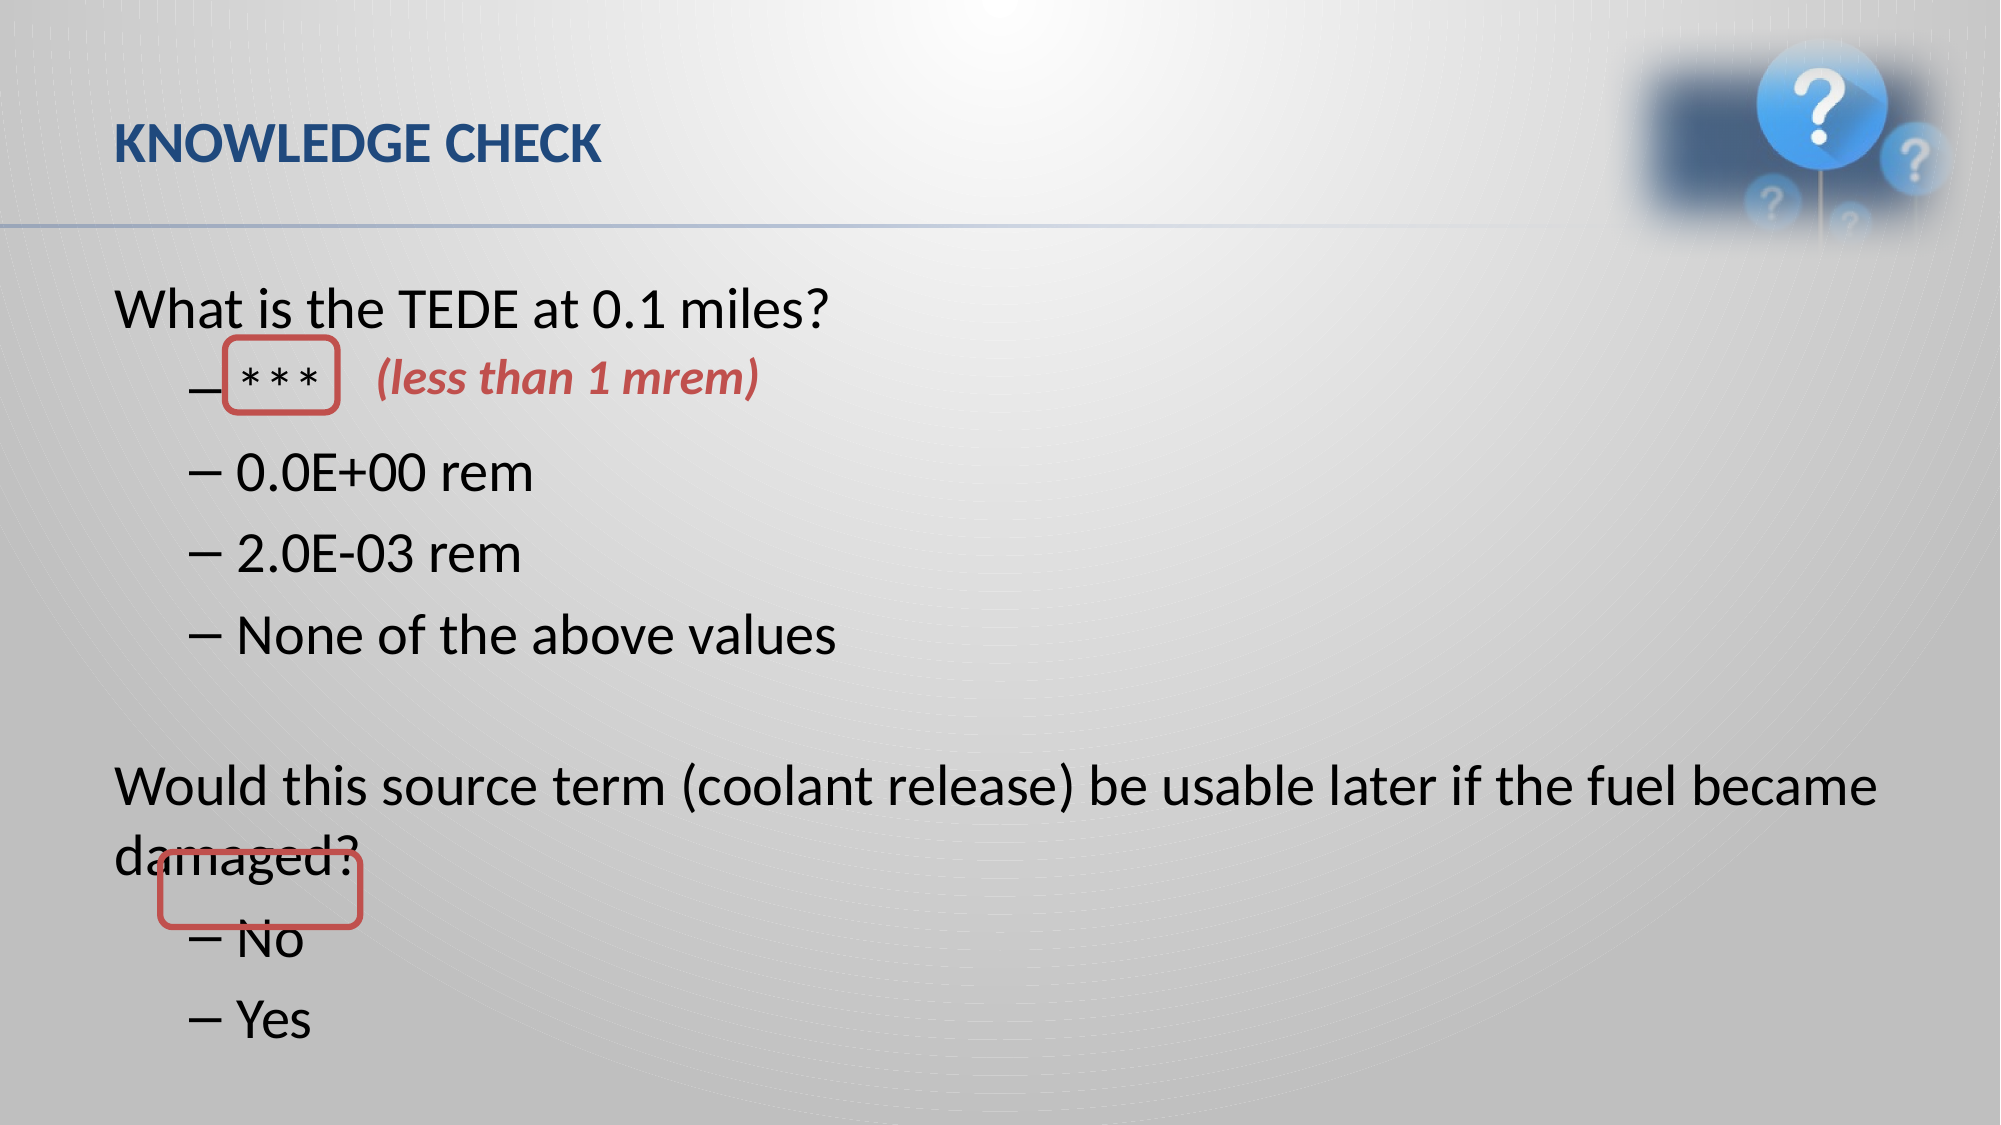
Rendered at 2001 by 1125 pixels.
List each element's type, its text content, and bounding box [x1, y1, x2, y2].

text_box [221, 334, 341, 416]
text_box [157, 848, 364, 931]
list What is the TEDE at 0.1 miles? *** 0.0E+00 rem 2.0E-03 rem None of the above values Would this source term (coolant release) be usable later if the fuel became damaged? No Yes [99, 262, 1900, 1075]
picture [1600, 25, 1974, 263]
title Knowledge Check [99, 45, 1589, 233]
text_box (less than 1 mrem) [360, 337, 799, 413]
